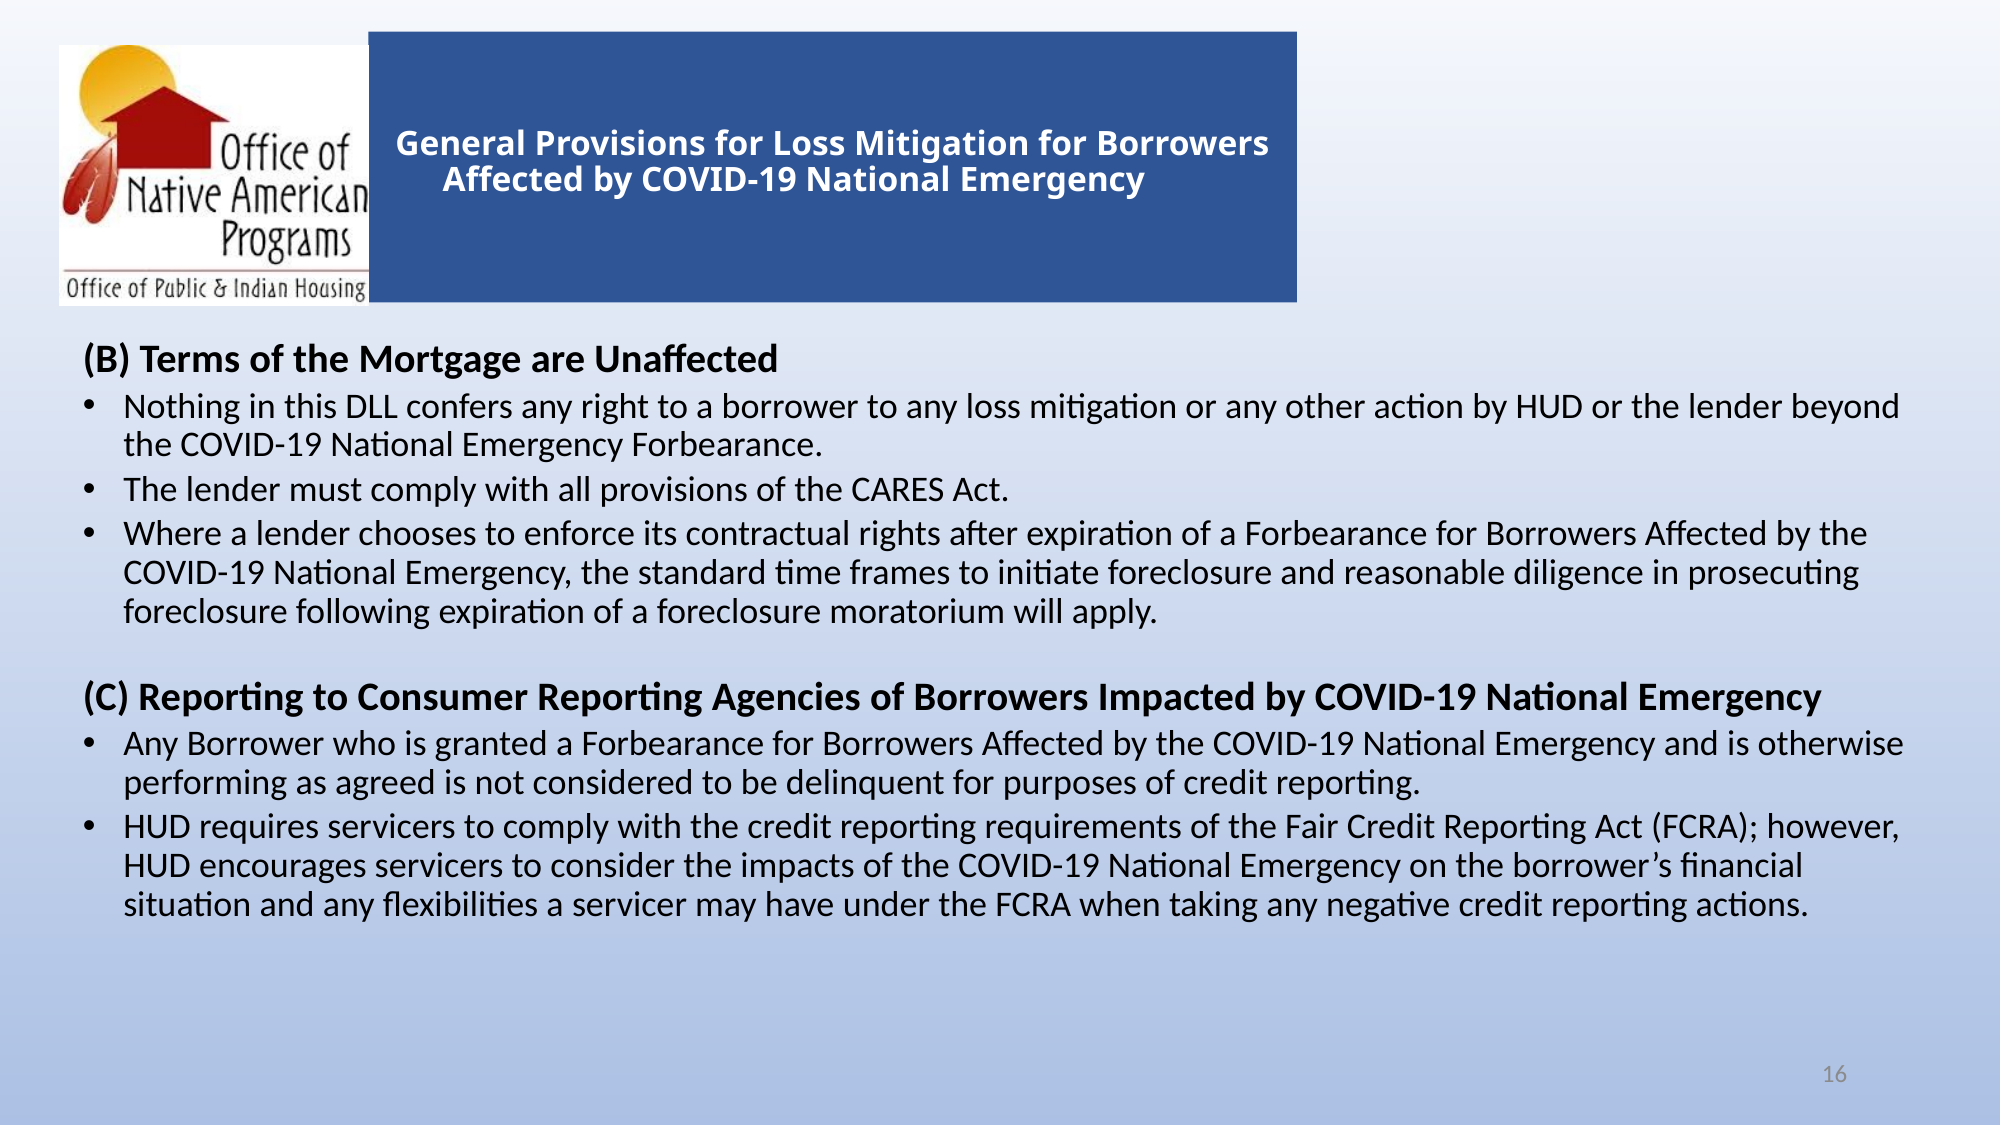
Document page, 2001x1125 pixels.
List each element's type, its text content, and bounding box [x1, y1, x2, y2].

list (B) Terms of the Mortgage are Unaffected Nothing in this DLL confers any right to a borrower to any loss mitigation or any other action by HUD or the lender beyond the COVID-19 National Emergency Forbearance. The lender must comply with all provisions of the CARES Act. Where a lender chooses to enforce its contractual rights after expiration of a Forbearance for Borrowers Affected by the COVID-19 National Emergency, the standard time frames to initiate foreclosure and reasonable diligence in prosecuting foreclosure following expiration of a foreclosure moratorium will apply. (C) Reporting to Consumer Reporting Agencies of Borrowers Impacted by COVID-19 National Emergency Any Borrower who is granted a Forbearance for Borrowers Affected by the COVID-19 National Emergency and is otherwise performing as agreed is not considered to be delinquent for purposes of credit reporting. HUD requires servicers to comply with the credit reporting requirements of the Fair Credit Reporting Act (FCRA); however, HUD encourages servicers to consider the impacts of the COVID-19 National Emergency on the borrower’s financial situation and any flexibilities a servicer may have under the FCRA when taking any negative credit reporting actions. [67, 305, 1941, 1040]
picture [59, 45, 369, 306]
slide_number 16 [1412, 1042, 1863, 1103]
title General Provisions for Loss Mitigation for Borrowers Affected by COVID-19 National Emergency [368, 31, 1297, 303]
